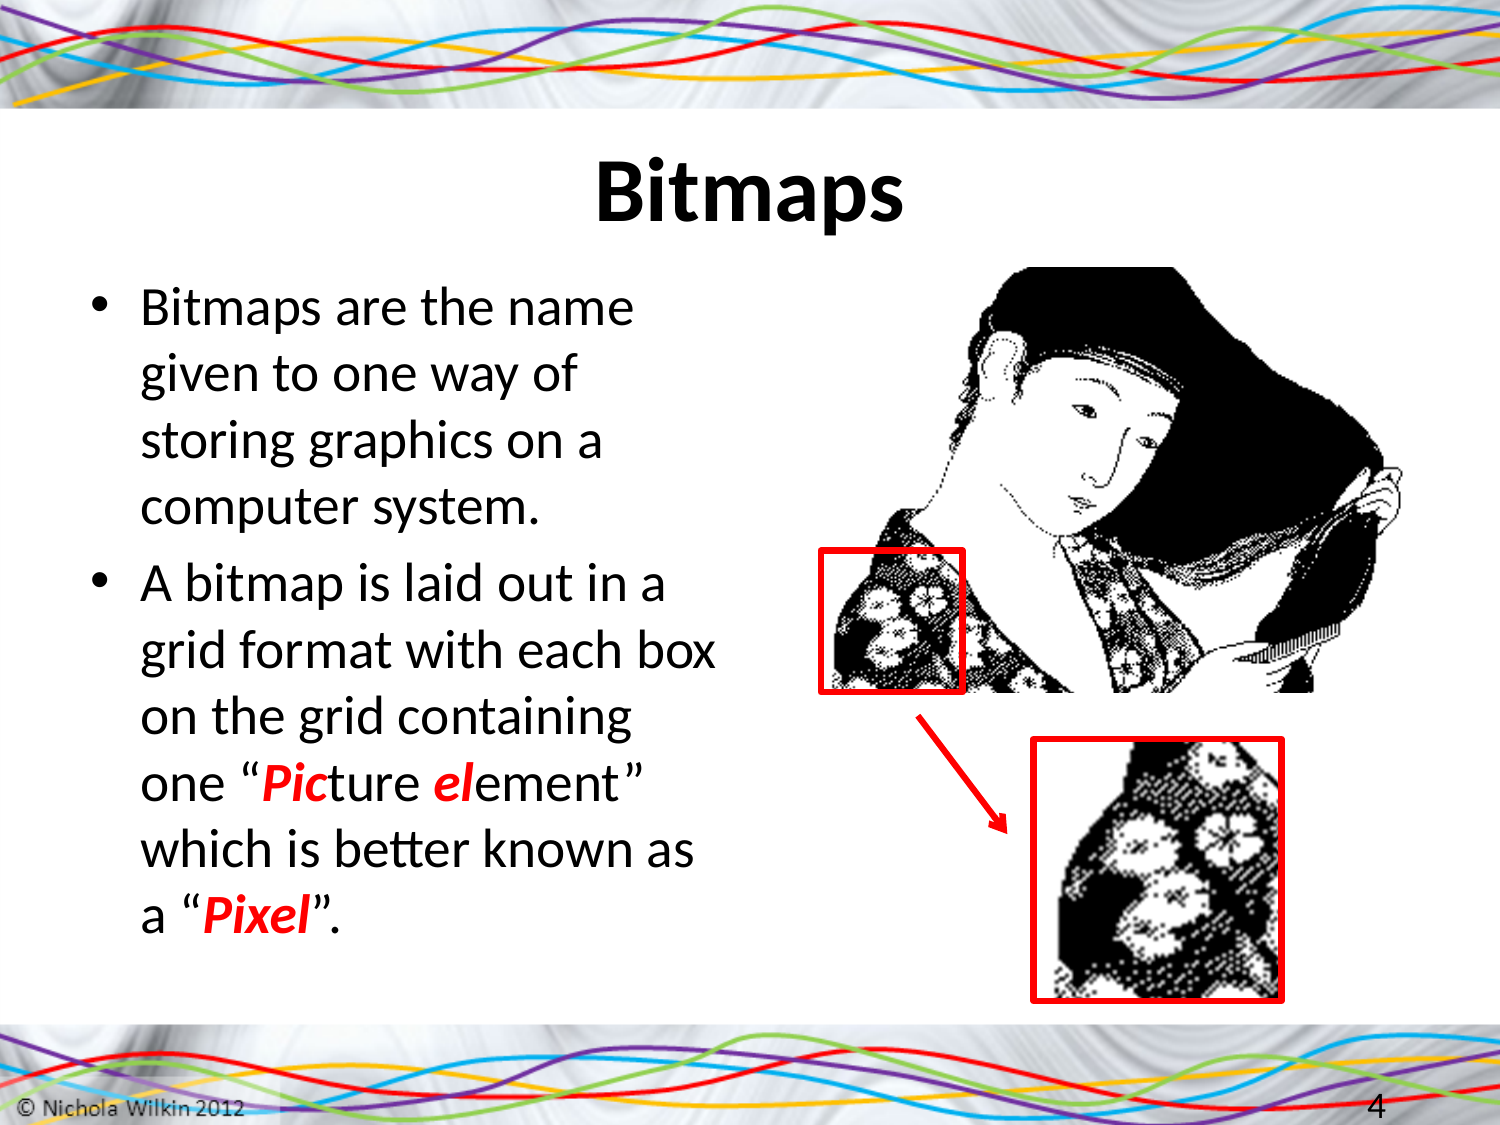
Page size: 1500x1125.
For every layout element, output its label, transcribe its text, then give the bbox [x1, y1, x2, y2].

picture [0, 0, 1500, 1125]
text_box [1031, 737, 1284, 1003]
title Bitmaps [75, 113, 1425, 256]
slide_number 4 [1352, 1074, 1465, 1125]
list Bitmaps are the name given to one way of storing graphics on a computer system. A bitmap is laid out in a grid format with each box on the grid containing one “Picture element” which is better known as a “Pixel”. [75, 262, 739, 1005]
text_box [917, 715, 1008, 835]
